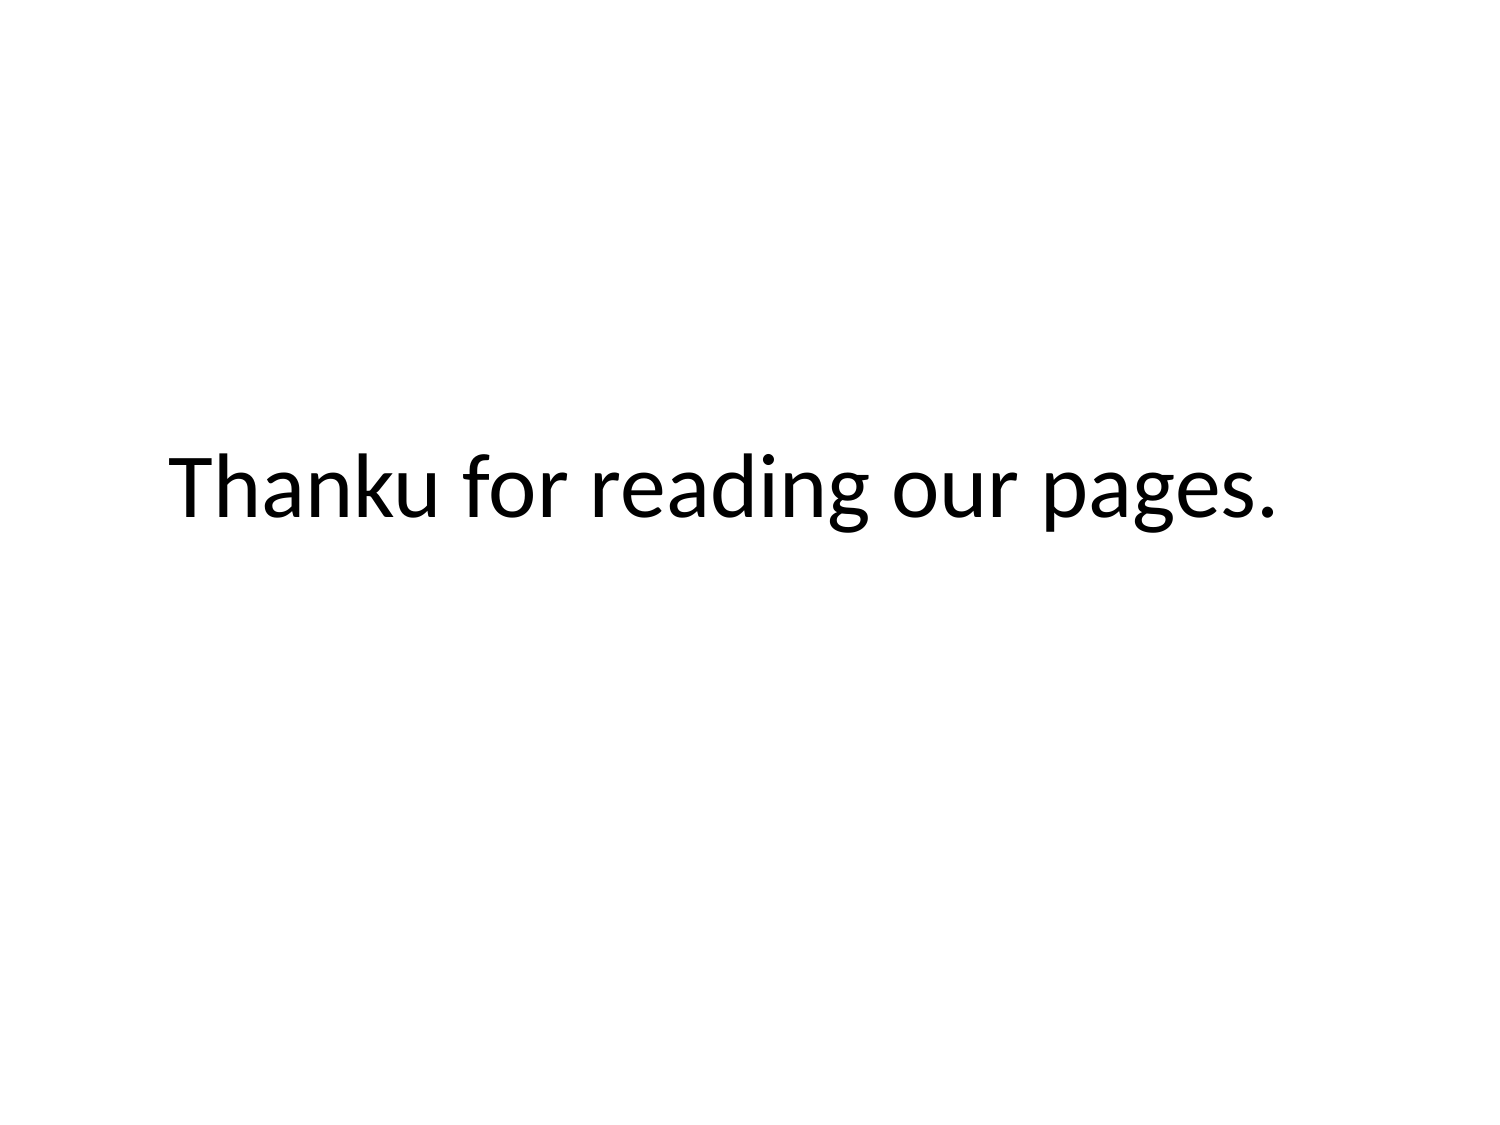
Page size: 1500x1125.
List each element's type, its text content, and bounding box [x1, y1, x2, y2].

title Thanku for reading our pages. [50, 387, 1400, 575]
